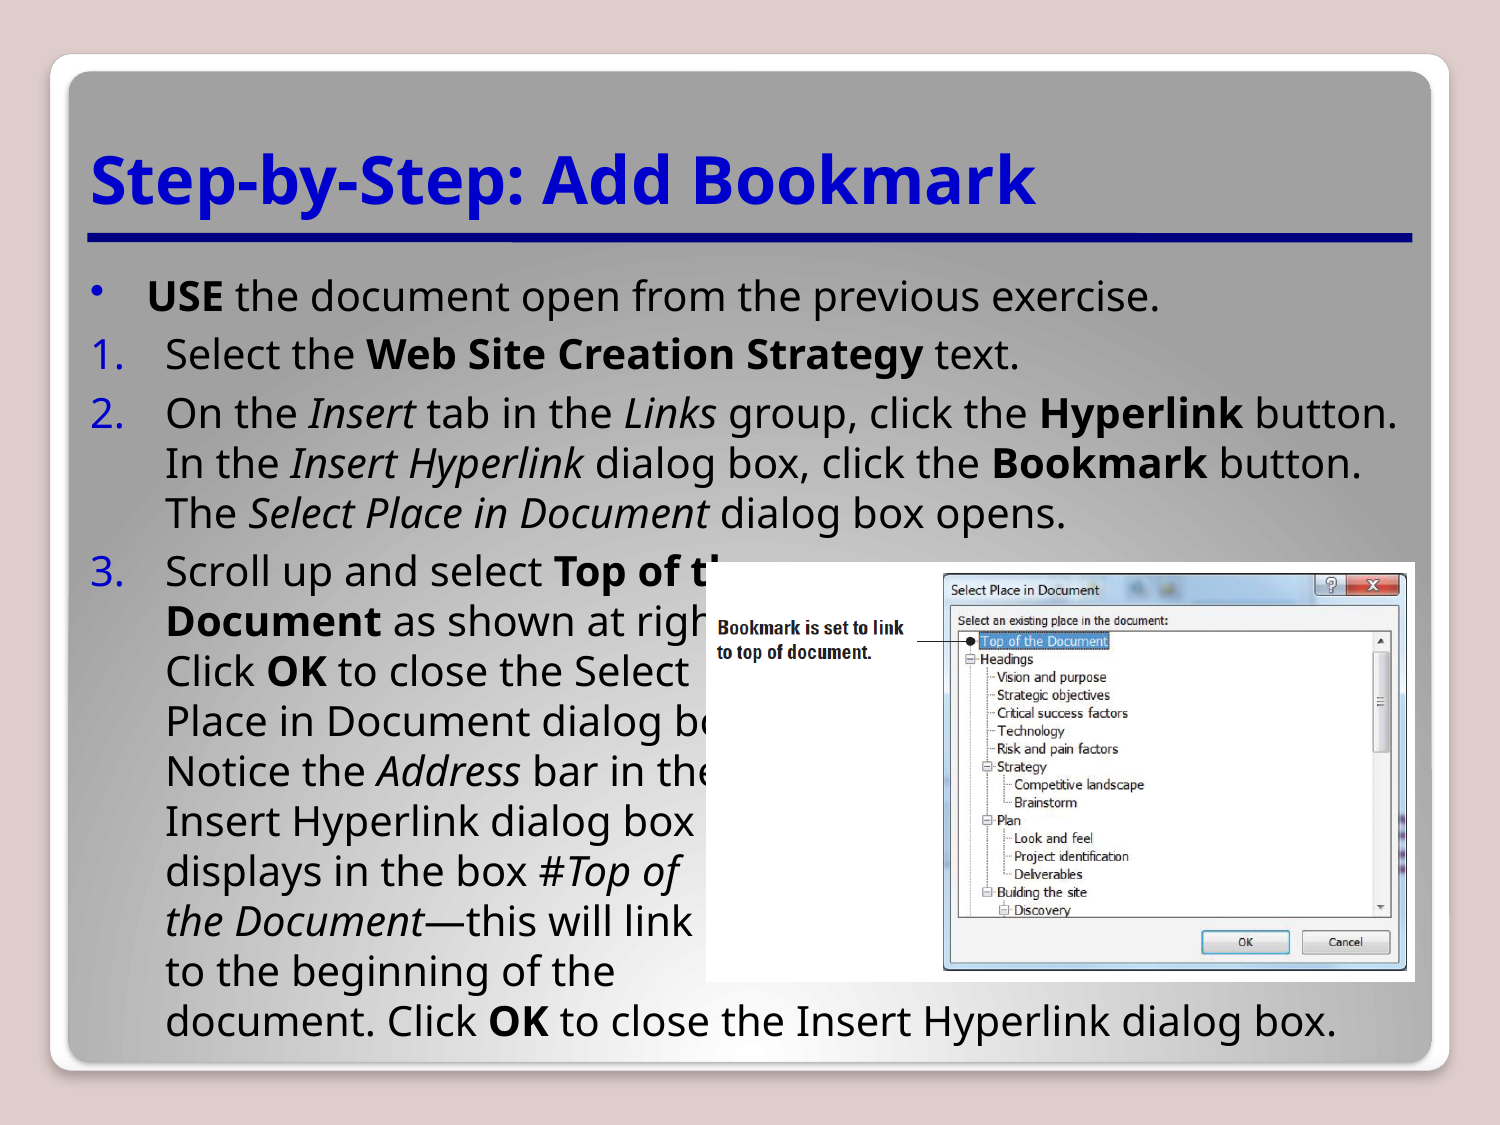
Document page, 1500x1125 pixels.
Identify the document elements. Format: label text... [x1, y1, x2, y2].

title Step-by-Step: Add Bookmark [74, 74, 1426, 226]
picture [706, 562, 1415, 982]
list USE the document open from the previous exercise. Select the Web Site Creation Strategy text. On the Insert tab in the Links group, click the Hyperlink button. In the Insert Hyperlink dialog box, click the Bookmark button. The Select Place in Document dialog box opens. Scroll up and select Top of the Document as shown at right. Click OK to close the Select Place in Document dialog box. Notice the Address bar in the Insert Hyperlink dialog box displays in the box #Top of the Document—this will link to the beginning of the document. Click OK to close the Insert Hyperlink dialog box. [74, 262, 1426, 1063]
